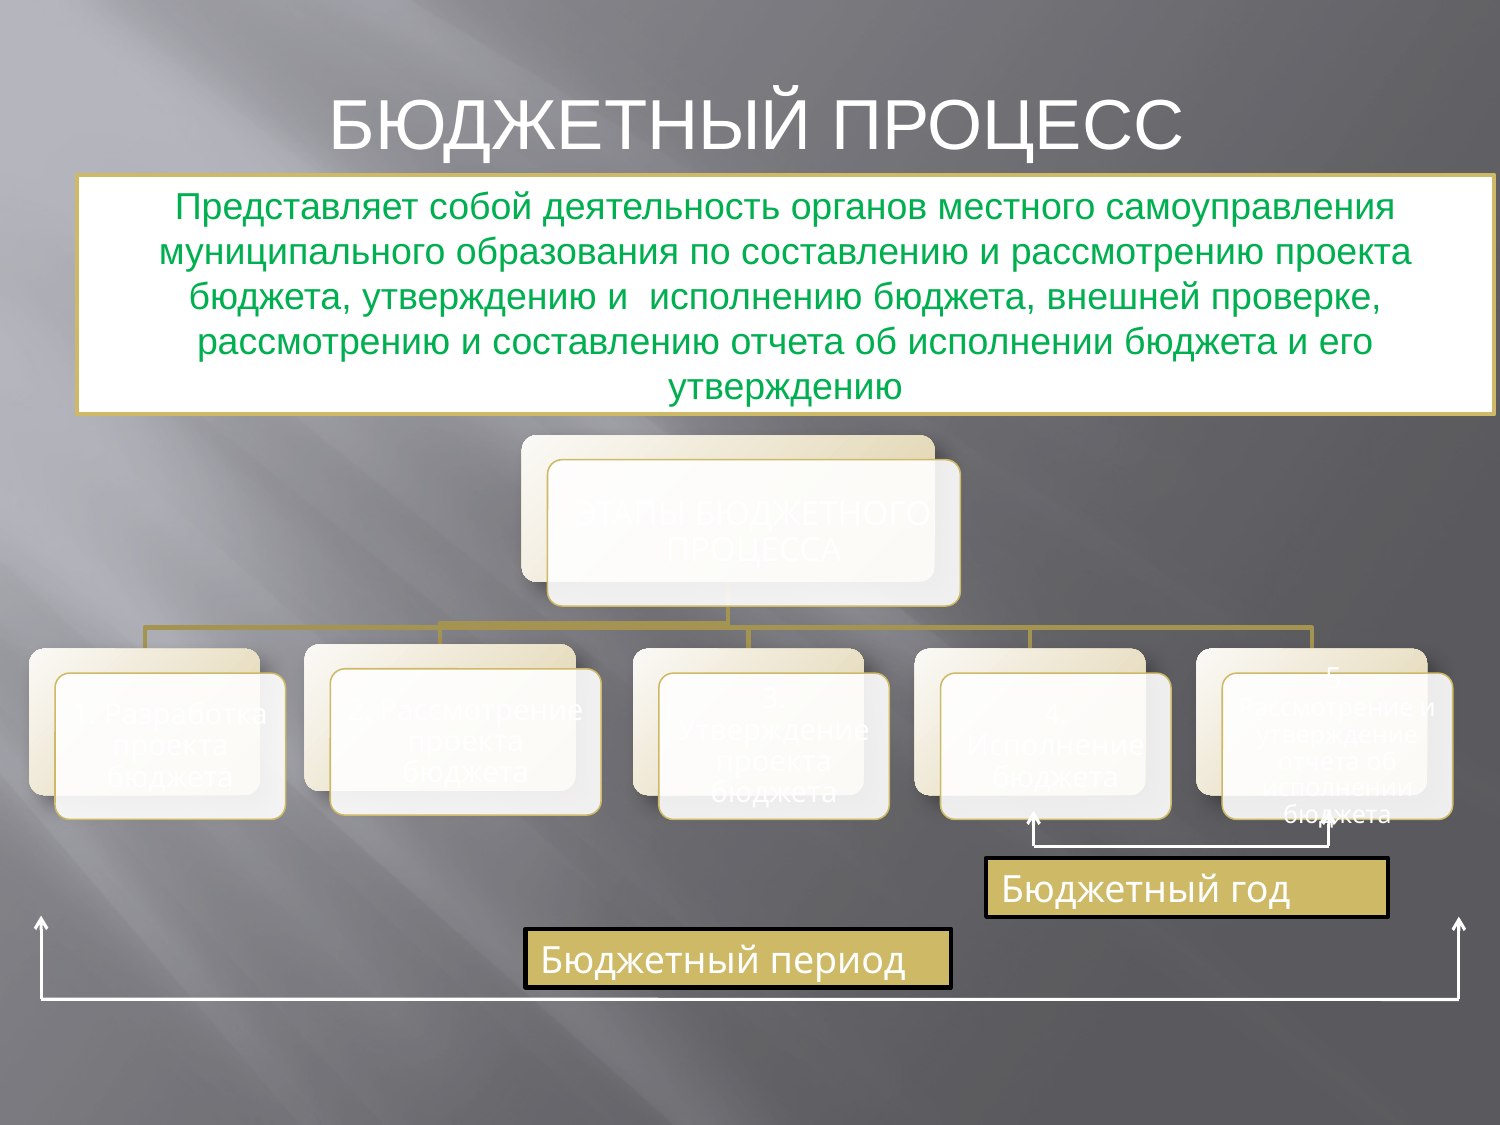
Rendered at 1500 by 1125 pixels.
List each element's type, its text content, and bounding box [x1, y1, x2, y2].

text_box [29, 396, 1453, 859]
text_box БЮДЖЕТНЫЙ ПРОЦЕСС [225, 71, 1289, 172]
text_box Представляет собой деятельность органов местного самоуправления муниципального образования по составлению и рассмотрению проекта бюджета, утверждению и исполнению бюджета, внешней проверке, рассмотрению и составлению отчета об исполнении бюджета и его утверждению [75, 173, 1496, 416]
text_box Бюджетный год [984, 903, 1390, 919]
text_box Бюджетный период [523, 927, 953, 990]
